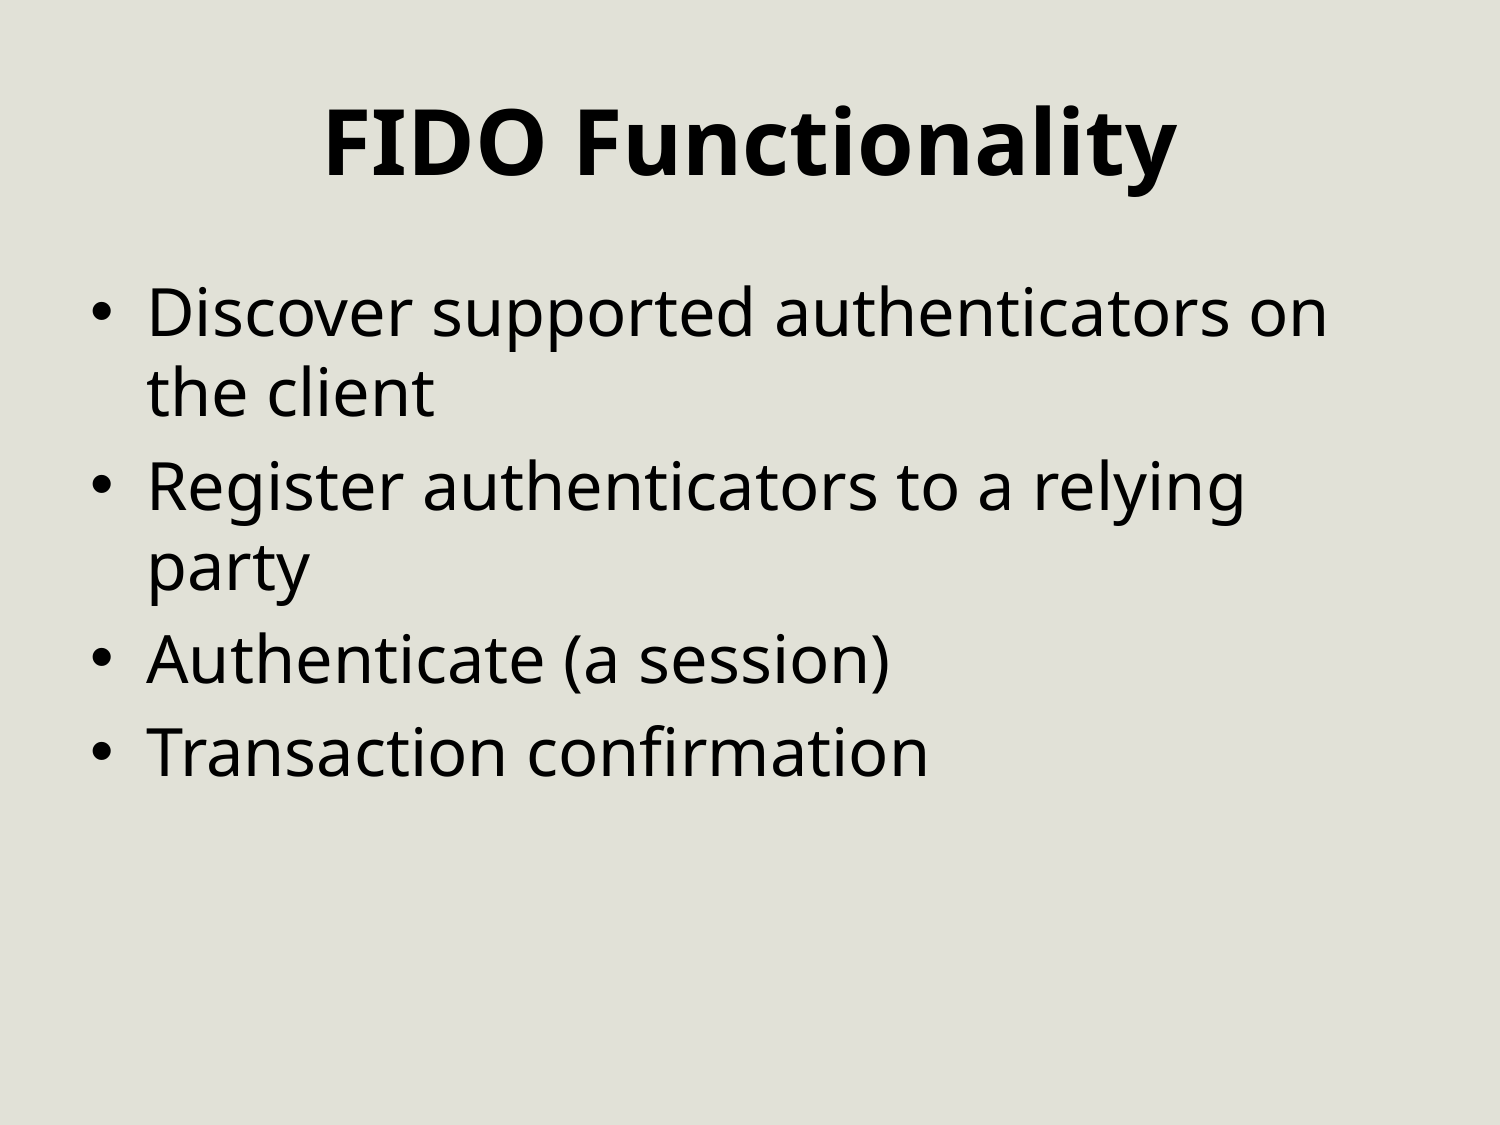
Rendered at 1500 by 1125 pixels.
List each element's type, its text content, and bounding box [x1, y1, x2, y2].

list Discover supported authenticators on the client Register authenticators to a relying party Authenticate (a session) Transaction confirmation [75, 262, 1425, 1005]
title FIDO Functionality [75, 45, 1425, 233]
